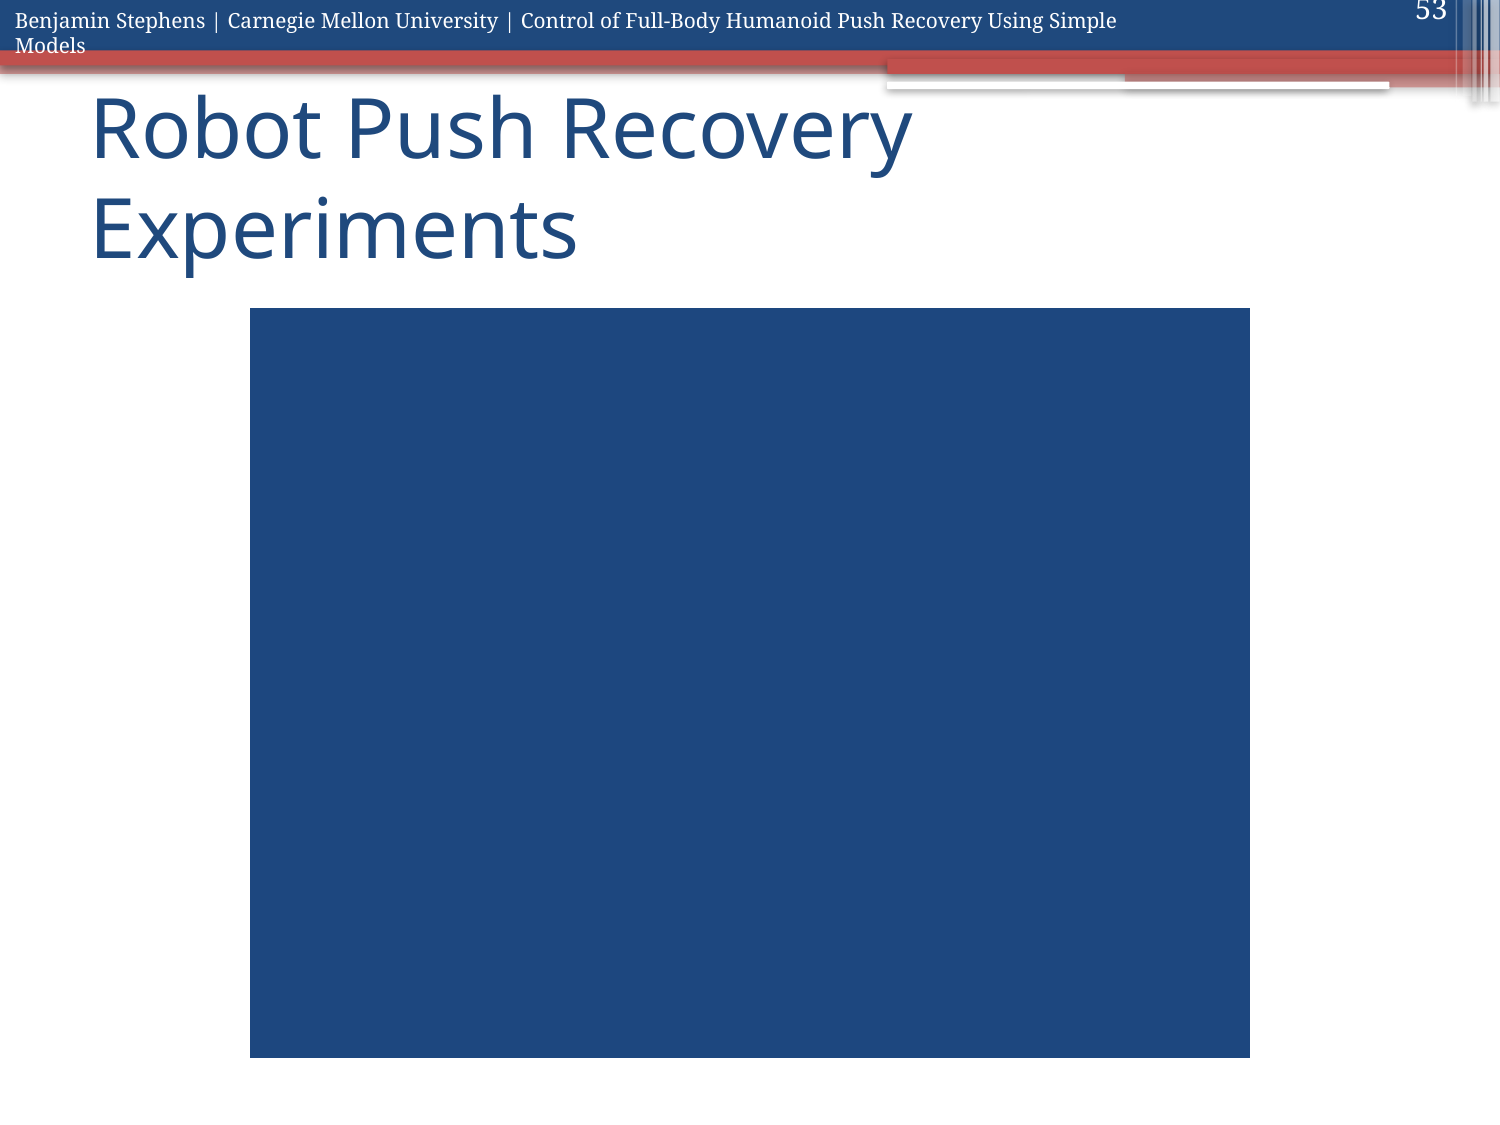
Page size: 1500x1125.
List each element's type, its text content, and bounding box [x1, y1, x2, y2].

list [249, 307, 1251, 1059]
title Robot Push Recovery Experiments [75, 87, 1425, 263]
slide_number 53 [1374, 0, 1463, 38]
